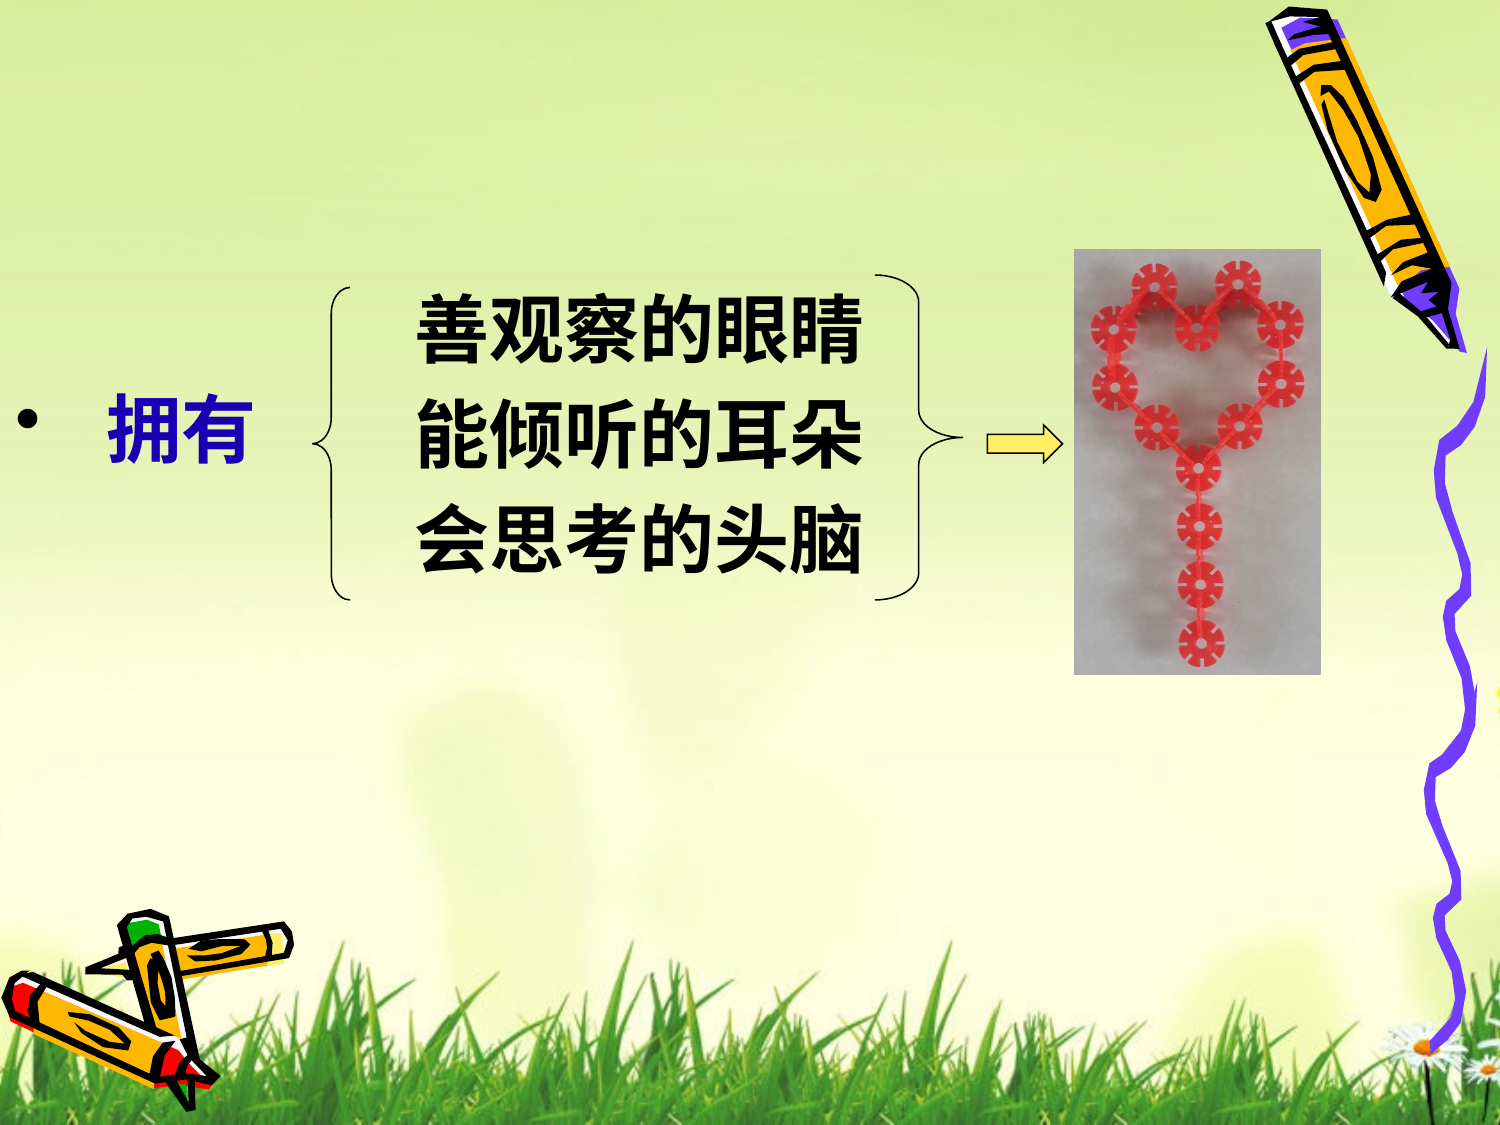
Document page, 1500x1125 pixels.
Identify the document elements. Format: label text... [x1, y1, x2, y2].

picture [0, 0, 1500, 1125]
text_box 善观察的眼睛 能倾听的耳朵 会思考的头脑 [399, 274, 1025, 875]
list 拥有 [0, 374, 331, 538]
text_box [874, 275, 963, 600]
text_box [312, 287, 351, 600]
text_box [987, 425, 1063, 463]
